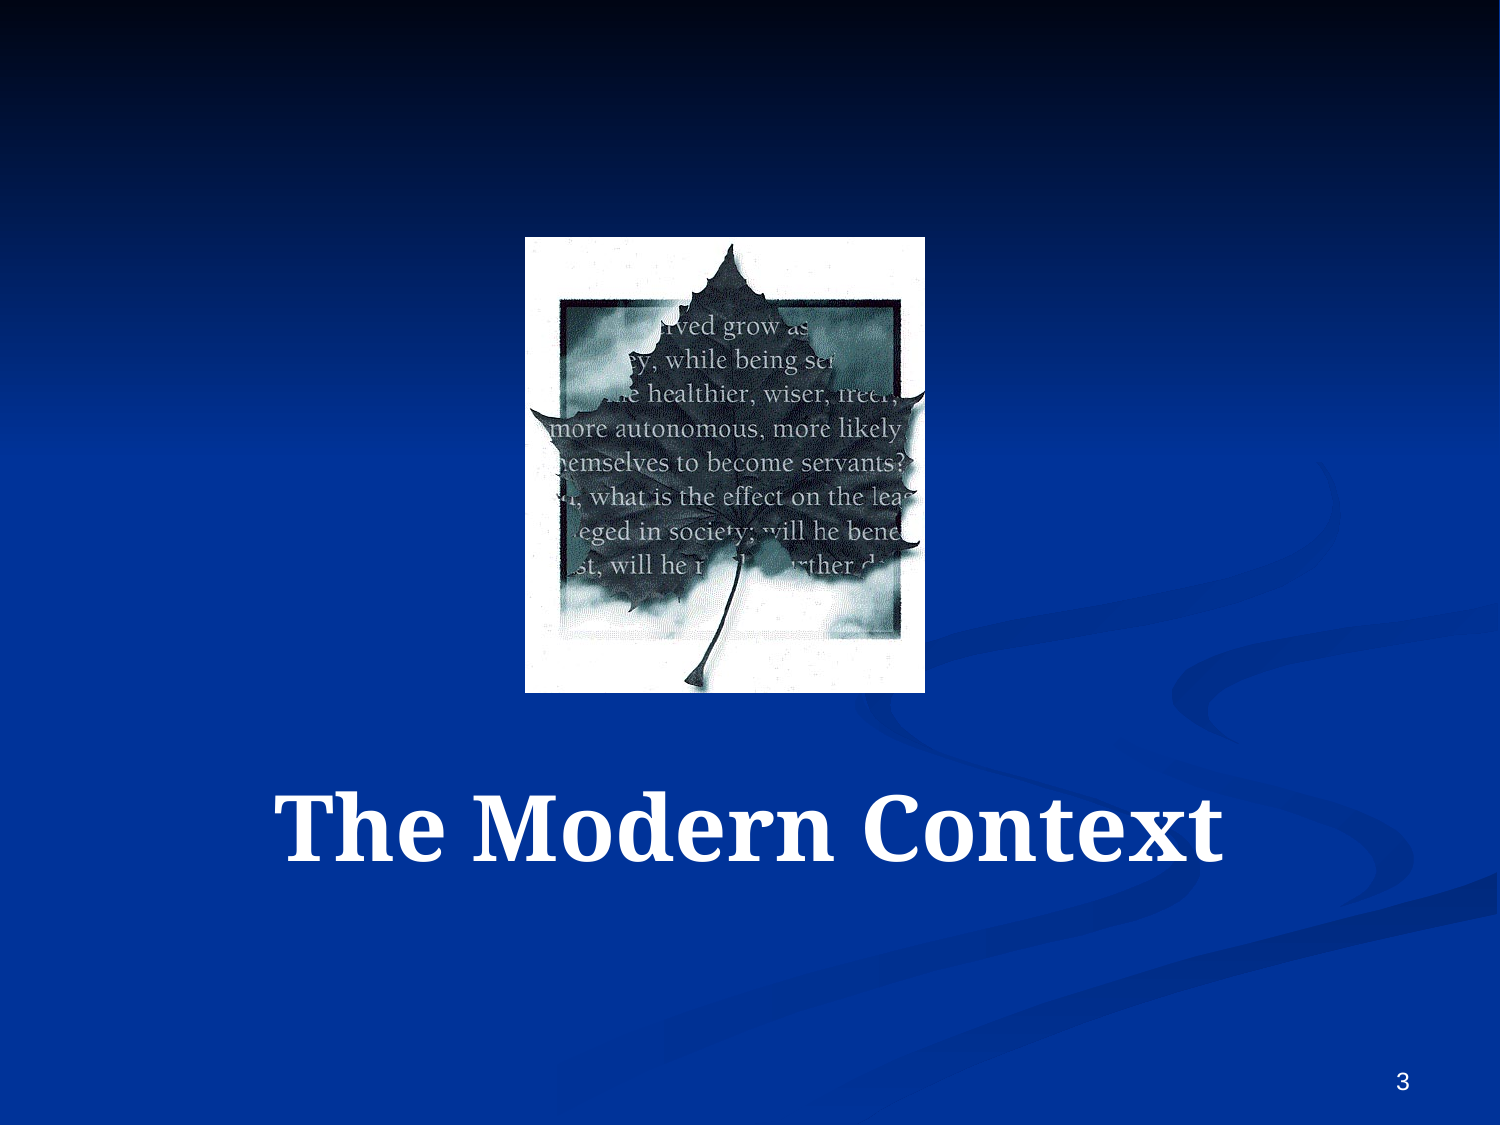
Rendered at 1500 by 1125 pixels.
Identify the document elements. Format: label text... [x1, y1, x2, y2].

list The Modern Context [74, 762, 1426, 968]
slide_number 3 [1074, 1024, 1426, 1104]
picture [524, 237, 925, 693]
